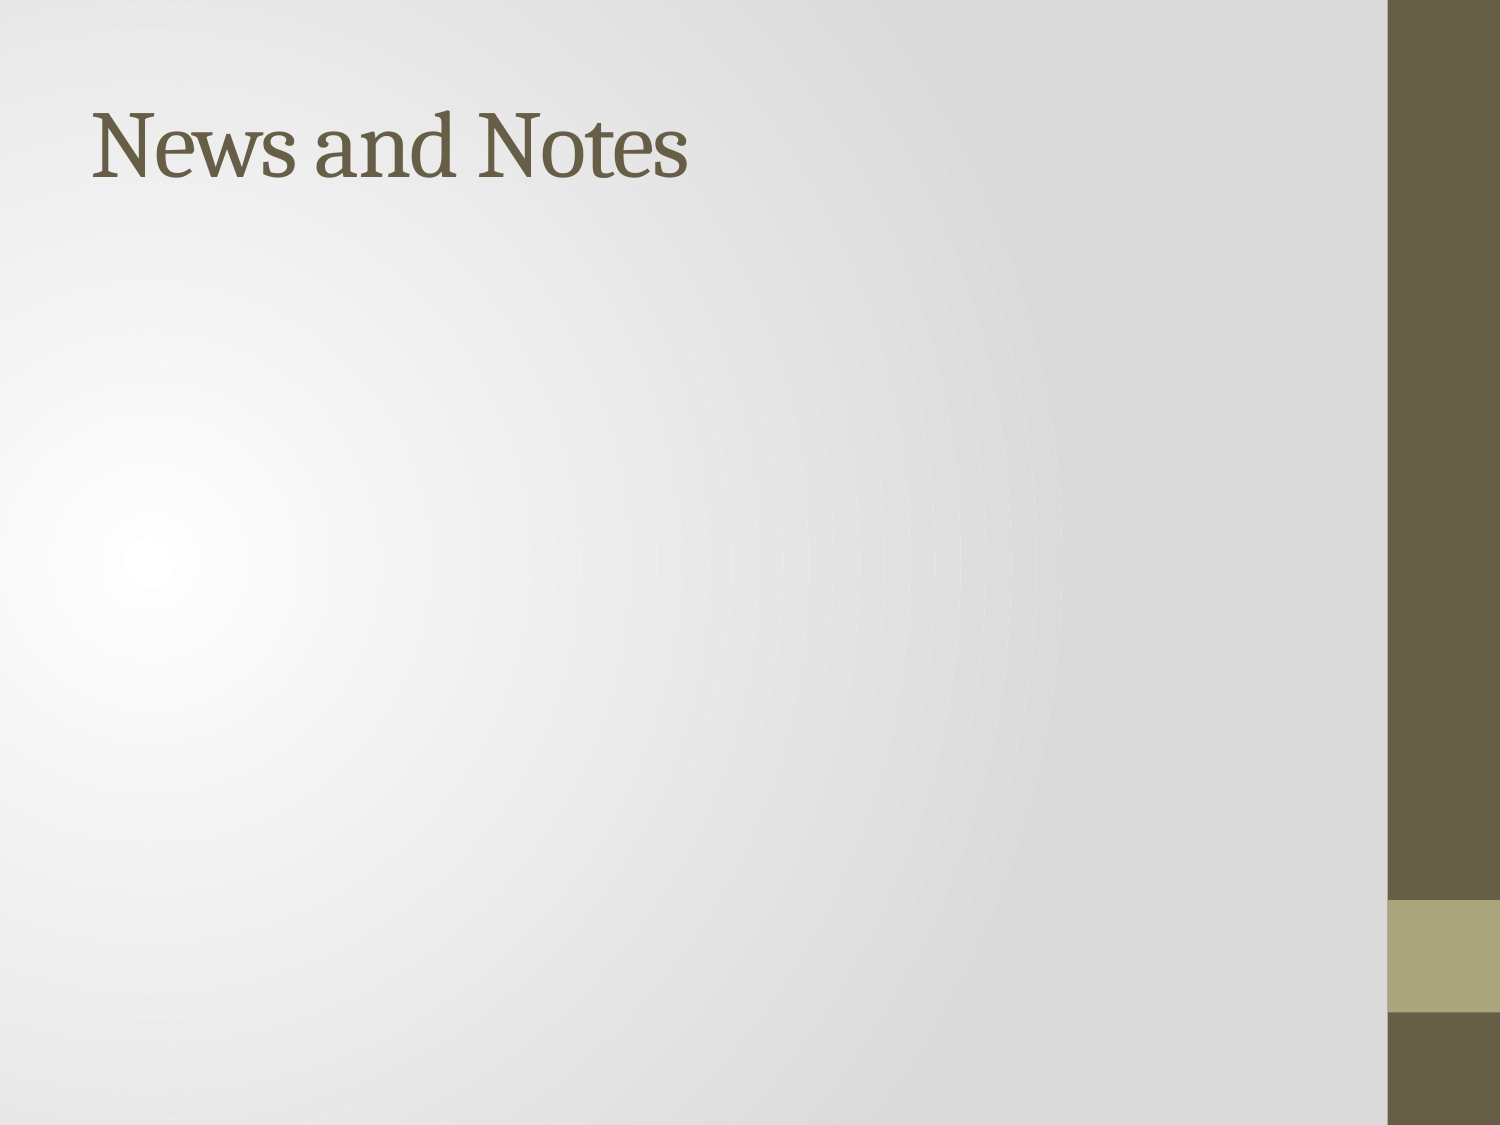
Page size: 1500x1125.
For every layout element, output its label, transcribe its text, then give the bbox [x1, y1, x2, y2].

title News and Notes [75, 45, 1325, 233]
